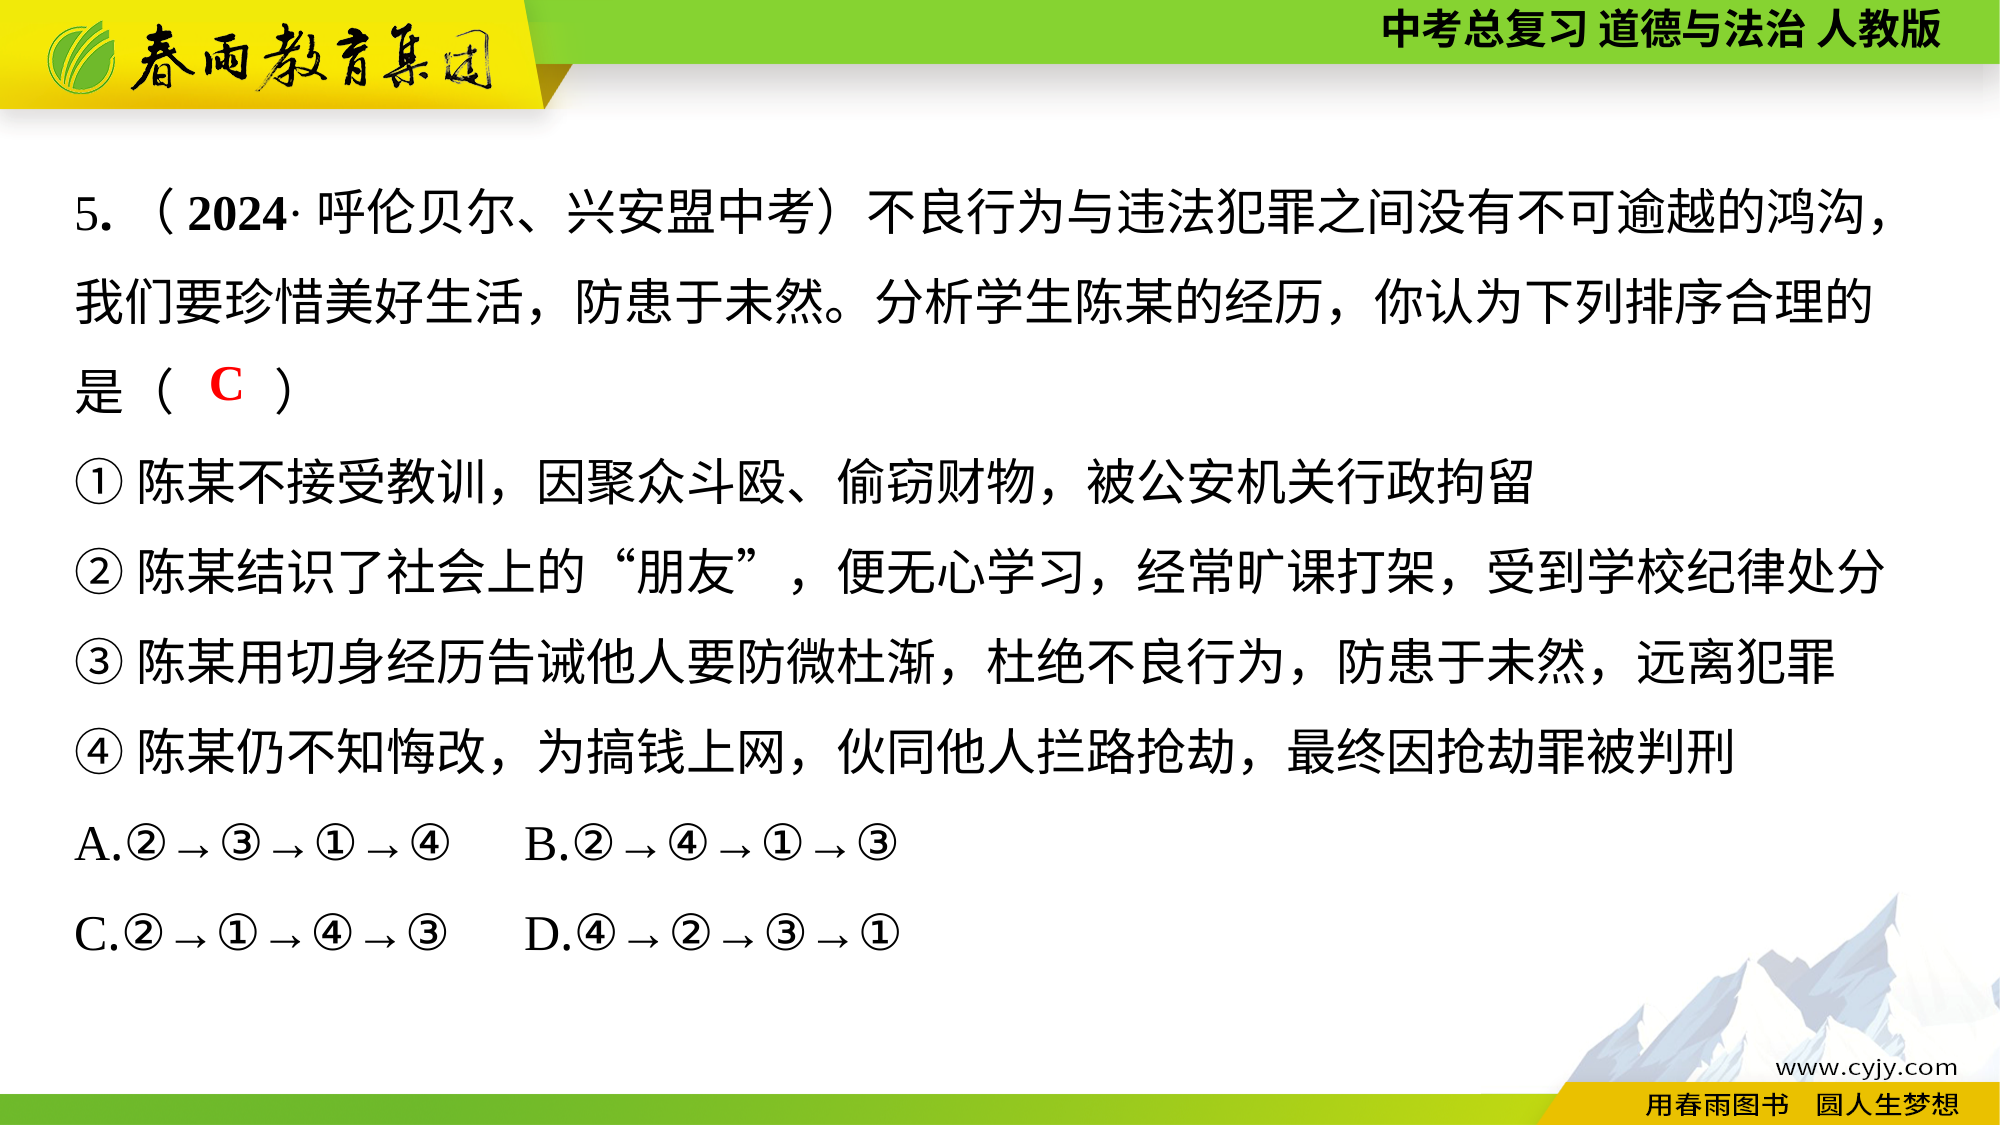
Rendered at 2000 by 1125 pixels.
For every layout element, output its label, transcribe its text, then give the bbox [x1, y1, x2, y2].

list 5.（2024·呼伦贝尔、兴安盟中考）不良行为与违法犯罪之间没有不可逾越的鸿沟，我们要珍惜美好生活，防患于未然。分析学生陈某的经历，你认为下列排序合理的 是（ ） ①陈某不接受教训，因聚众斗殴、偷窃财物，被公安机关行政拘留 ②陈某结识了社会上的“朋友”，便无心学习，经常旷课打架，受到学校纪律处分 ③陈某用切身经历告诫他人要防微杜渐，杜绝不良行为，防患于未然，远离犯罪 ④陈某仍不知悔改，为搞钱上网，伙同他人拦路抢劫，最终因抢劫罪被判刑 A.②→③→①→④ B.②→④→①→③ C.②→①→④→③ D.④→②→③→① [59, 142, 1944, 965]
text_box C [194, 343, 261, 419]
picture [0, 0, 2000, 1125]
